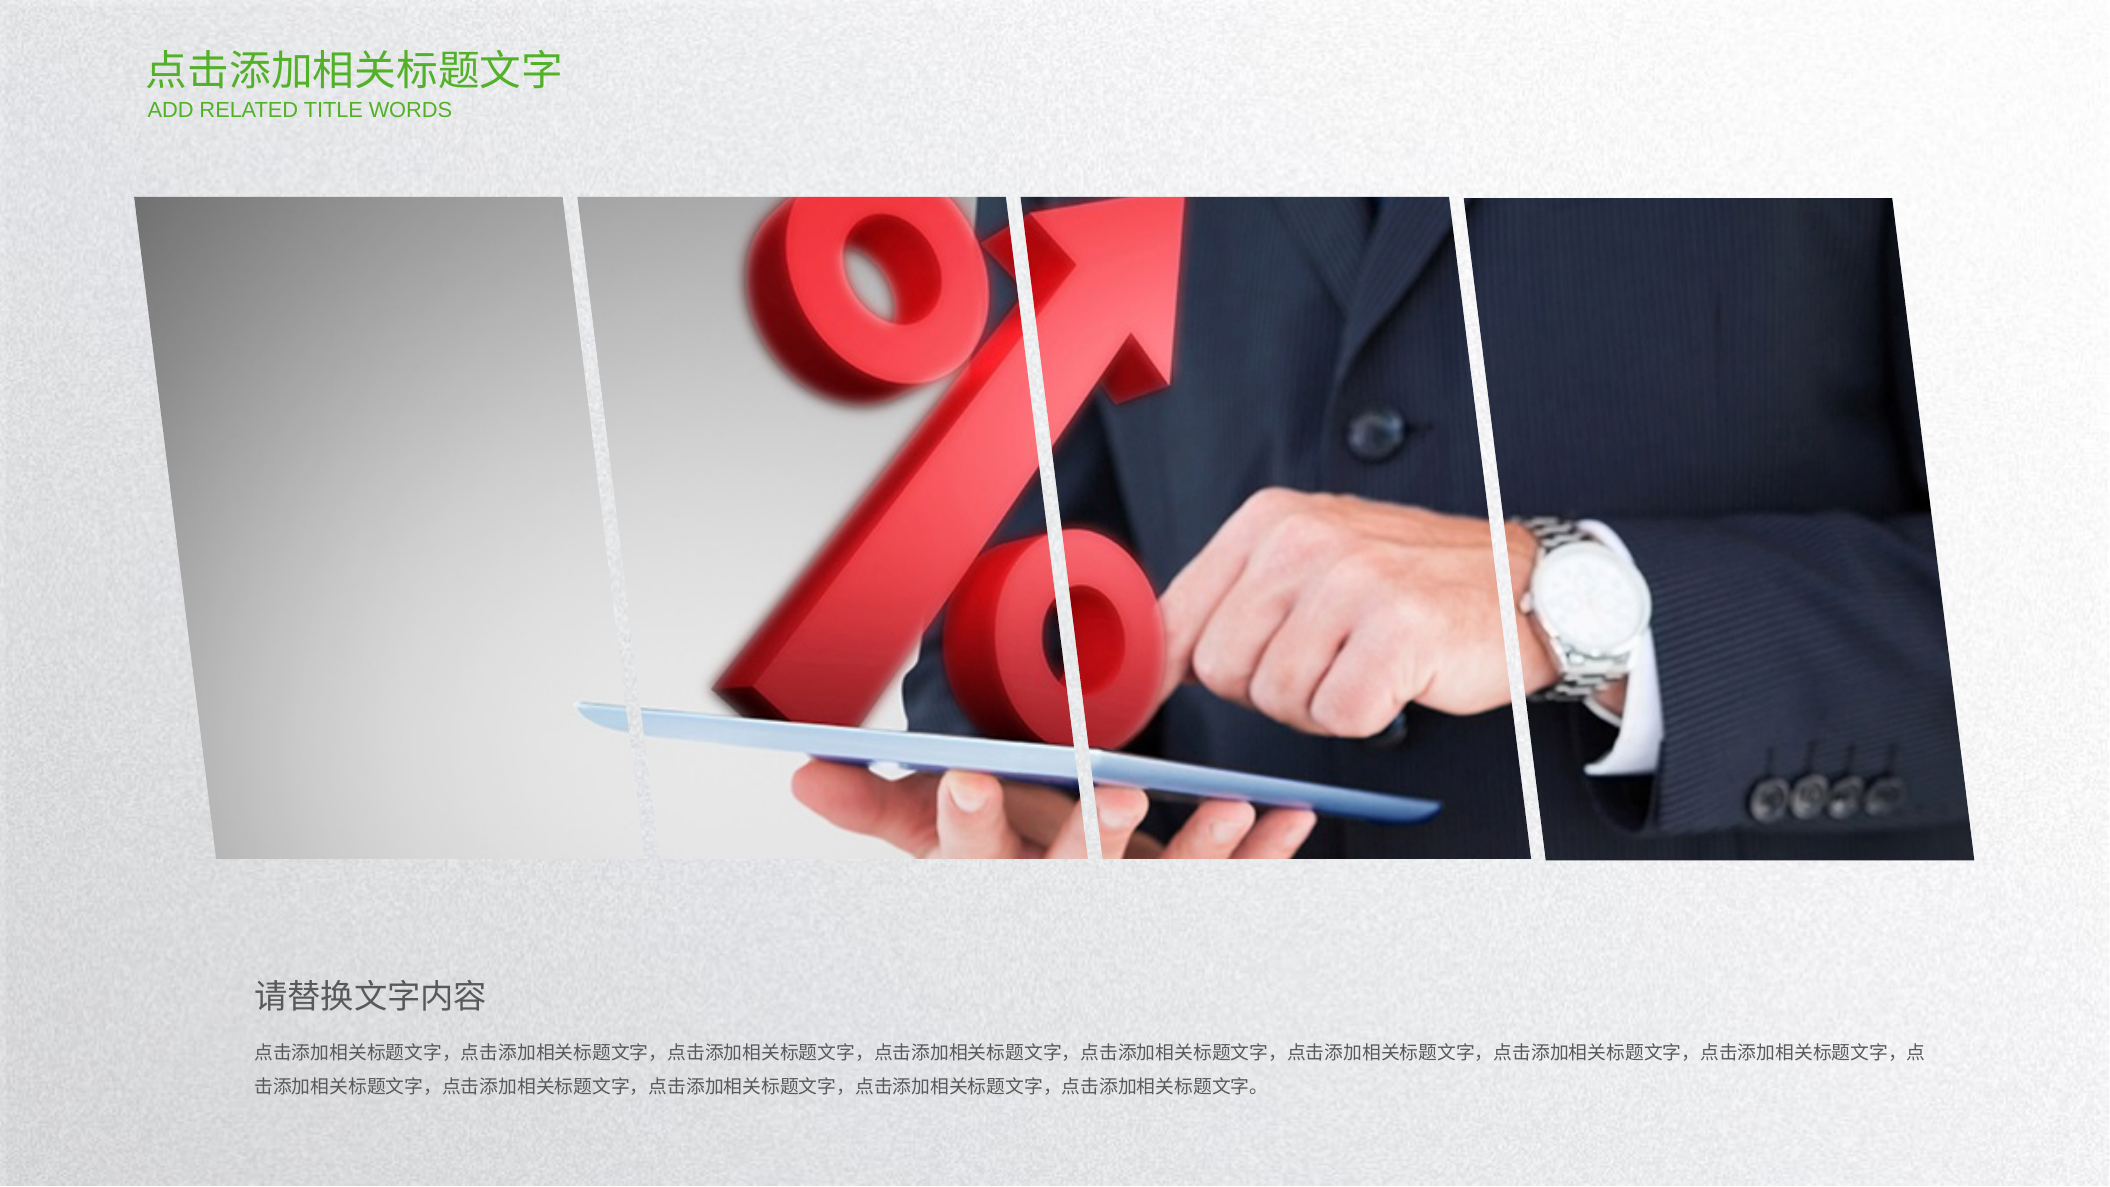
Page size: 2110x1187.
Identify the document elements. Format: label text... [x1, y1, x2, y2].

text_box 点击添加相关标题文字 [145, 43, 564, 95]
text_box [576, 195, 1090, 860]
text_box 点击添加相关标题文字，点击添加相关标题文字，点击添加相关标题文字，点击添加相关标题文字，点击添加相关标题文字，点击添加相关标题文字，点击添加相关标题文字，点击添加相关标题文字，点击添加相关标题文字，点击添加相关标题文字，点击添加相关标题文字，点击添加相关标题文字，点击添加相关标题文字。 [239, 1022, 1953, 1113]
picture [0, 0, 2110, 1186]
text_box [1019, 195, 1533, 860]
text_box [1462, 197, 1976, 862]
text_box 请替换文字内容 [239, 968, 547, 1023]
text_box ADD RELATED TITLE WORDS [147, 96, 453, 123]
text_box [132, 195, 646, 860]
